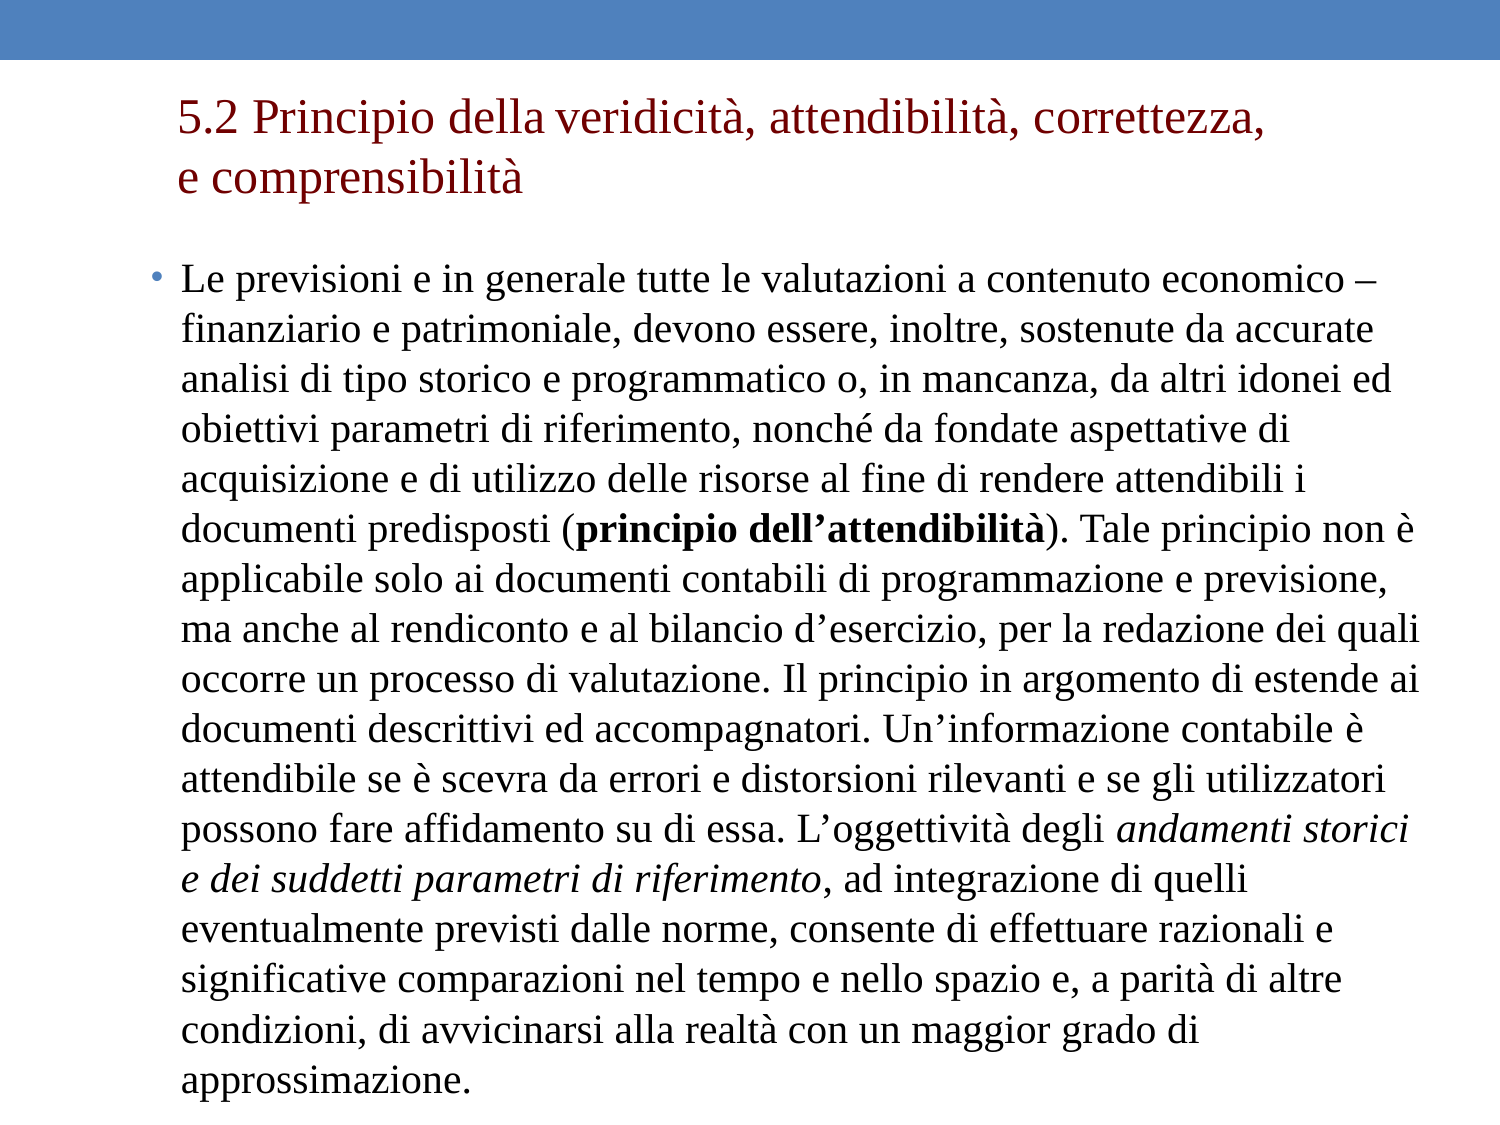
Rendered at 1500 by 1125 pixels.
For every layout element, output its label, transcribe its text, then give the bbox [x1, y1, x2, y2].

text_box 5.2 Principio della veridicità, attendibilità, correttezza, e comprensibilità [162, 76, 1309, 212]
list Le previsioni e in generale tutte le valutazioni a contenuto economico – finanziario e patrimoniale, devono essere, inoltre, sostenute da accurate analisi di tipo storico e programmatico o, in mancanza, da altri idonei ed obiettivi parametri di riferimento, nonché da fondate aspettative di acquisizione e di utilizzo delle risorse al fine di rendere attendibili i documenti predisposti (principio dell’attendibilità). Tale principio non è applicabile solo ai documenti contabili di programmazione e previsione, ma anche al rendiconto e al bilancio d’esercizio, per la redazione dei quali occorre un processo di valutazione. Il principio in argomento di estende ai documenti descrittivi ed accompagnatori. Un’informazione contabile è attendibile se è scevra da errori e distorsioni rilevanti e se gli utilizzatori possono fare affidamento su di essa. L’oggettività degli andamenti storici e dei suddetti parametri di riferimento, ad integrazione di quelli eventualmente previsti dalle norme, consente di effettuare razionali e significative comparazioni nel tempo e nello spazio e, a parità di altre condizioni, di avvicinarsi alla realtà con un maggior grado di approssimazione. [135, 243, 1447, 787]
